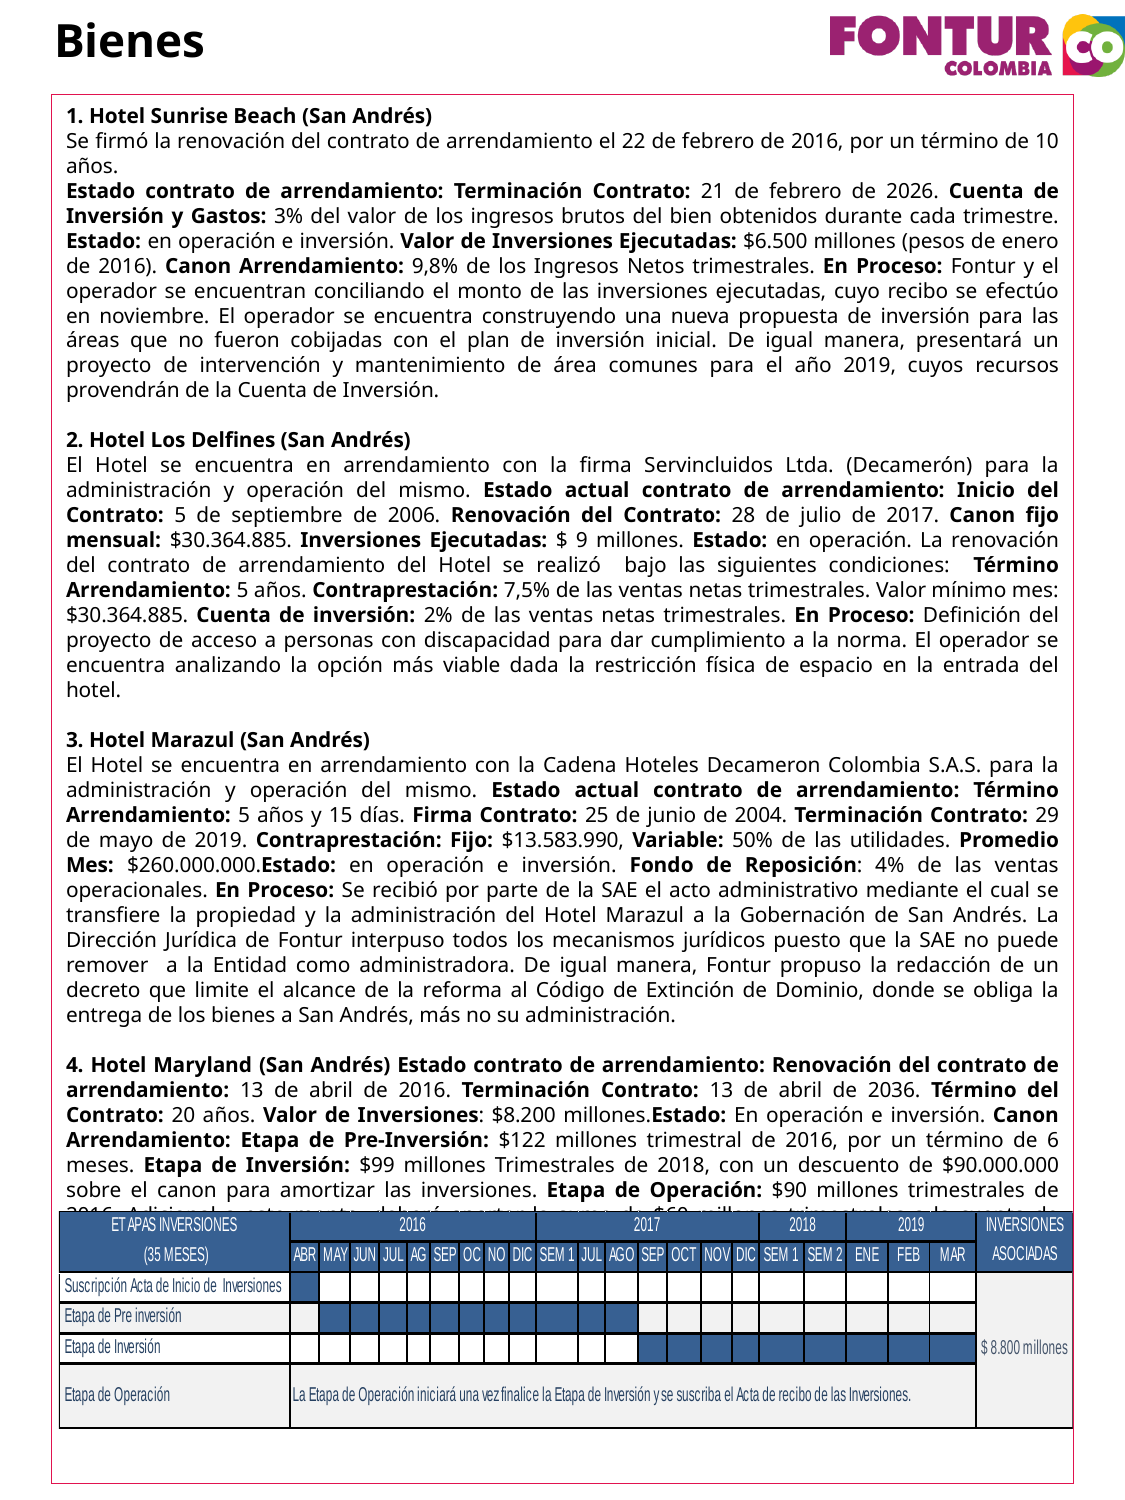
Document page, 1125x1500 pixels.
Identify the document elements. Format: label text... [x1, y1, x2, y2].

text_box Bienes [0, 10, 327, 66]
picture [830, 14, 1125, 77]
text_box 1. Hotel Sunrise Beach (San Andrés) Se firmó la renovación del contrato de arrendamiento el 22 de febrero de 2016, por un término de 10 años. Estado contrato de arrendamiento: Terminación Contrato: 21 de febrero de 2026. Cuenta de Inversión y Gastos: 3% del valor de los ingresos brutos del bien obtenidos durante cada trimestre. Estado: en operación e inversión. Valor de Inversiones Ejecutadas: $6.500 millones (pesos de enero de 2016). Canon Arrendamiento: 9,8% de los Ingresos Netos trimestrales. En Proceso: Fontur y el operador se encuentran conciliando el monto de las inversiones ejecutadas, cuyo recibo se efectúo en noviembre. El operador se encuentra construyendo una nueva propuesta de inversión para las áreas que no fueron cobijadas con el plan de inversión inicial. De igual manera, presentará un proyecto de intervención y mantenimiento de área comunes para el año 2019, cuyos recursos provendrán de la Cuenta de Inversión. 2. Hotel Los Delfines (San Andrés) El Hotel se encuentra en arrendamiento con la firma Servincluidos Ltda. (Decamerón) para la administración y operación del mismo. Estado actual contrato de arrendamiento: Inicio del Contrato: 5 de septiembre de 2006. Renovación del Contrato: 28 de julio de 2017. Canon fijo mensual: $30.364.885. Inversiones Ejecutadas: $ 9 millones. Estado: en operación. La renovación del contrato de arrendamiento del Hotel se realizó bajo las siguientes condiciones: Término Arrendamiento: 5 años. Contraprestación: 7,5% de las ventas netas trimestrales. Valor mínimo mes: $30.364.885. Cuenta de inversión: 2% de las ventas netas trimestrales. En Proceso: Definición del proyecto de acceso a personas con discapacidad para dar cumplimiento a la norma. El operador se encuentra analizando la opción más viable dada la restricción física de espacio en la entrada del hotel. 3. Hotel Marazul (San Andrés) El Hotel se encuentra en arrendamiento con la Cadena Hoteles Decameron Colombia S.A.S. para la administración y operación del mismo. Estado actual contrato de arrendamiento: Término Arrendamiento: 5 años y 15 días. Firma Contrato: 25 de junio de 2004. Terminación Contrato: 29 de mayo de 2019. Contraprestación: Fijo: $13.583.990, Variable: 50% de las utilidades. Promedio Mes: $260.000.000.Estado: en operación e inversión. Fondo de Reposición: 4% de las ventas operacionales. En Proceso: Se recibió por parte de la SAE el acto administrativo mediante el cual se transfiere la propiedad y la administración del Hotel Marazul a la Gobernación de San Andrés. La Dirección Jurídica de Fontur interpuso todos los mecanismos jurídicos puesto que la SAE no puede remover a la Entidad como administradora. De igual manera, Fontur propuso la redacción de un decreto que limite el alcance de la reforma al Código de Extinción de Dominio, donde se obliga la entrega de los bienes a San Andrés, más no su administración. 4. Hotel Maryland (San Andrés) Estado contrato de arrendamiento: Renovación del contrato de arrendamiento: 13 de abril de 2016. Terminación Contrato: 13 de abril de 2036. Término del Contrato: 20 años. Valor de Inversiones: $8.200 millones.Estado: En operación e inversión. Canon Arrendamiento: Etapa de Pre-Inversión: $122 millones trimestral de 2016, por un término de 6 meses. Etapa de Inversión: $99 millones Trimestrales de 2018, con un descuento de $90.000.000 sobre el canon para amortizar las inversiones. Etapa de Operación: $90 millones trimestrales de 2016. Adicional a este monto, deberá aportar la suma de $60 millones trimestrales a la cuenta de inversión y gastos. Ejecución de Pre-inversión: 17 meses. Ejecución de Inversiones: 18 meses. [51, 94, 1074, 1484]
picture [58, 1211, 1074, 1431]
